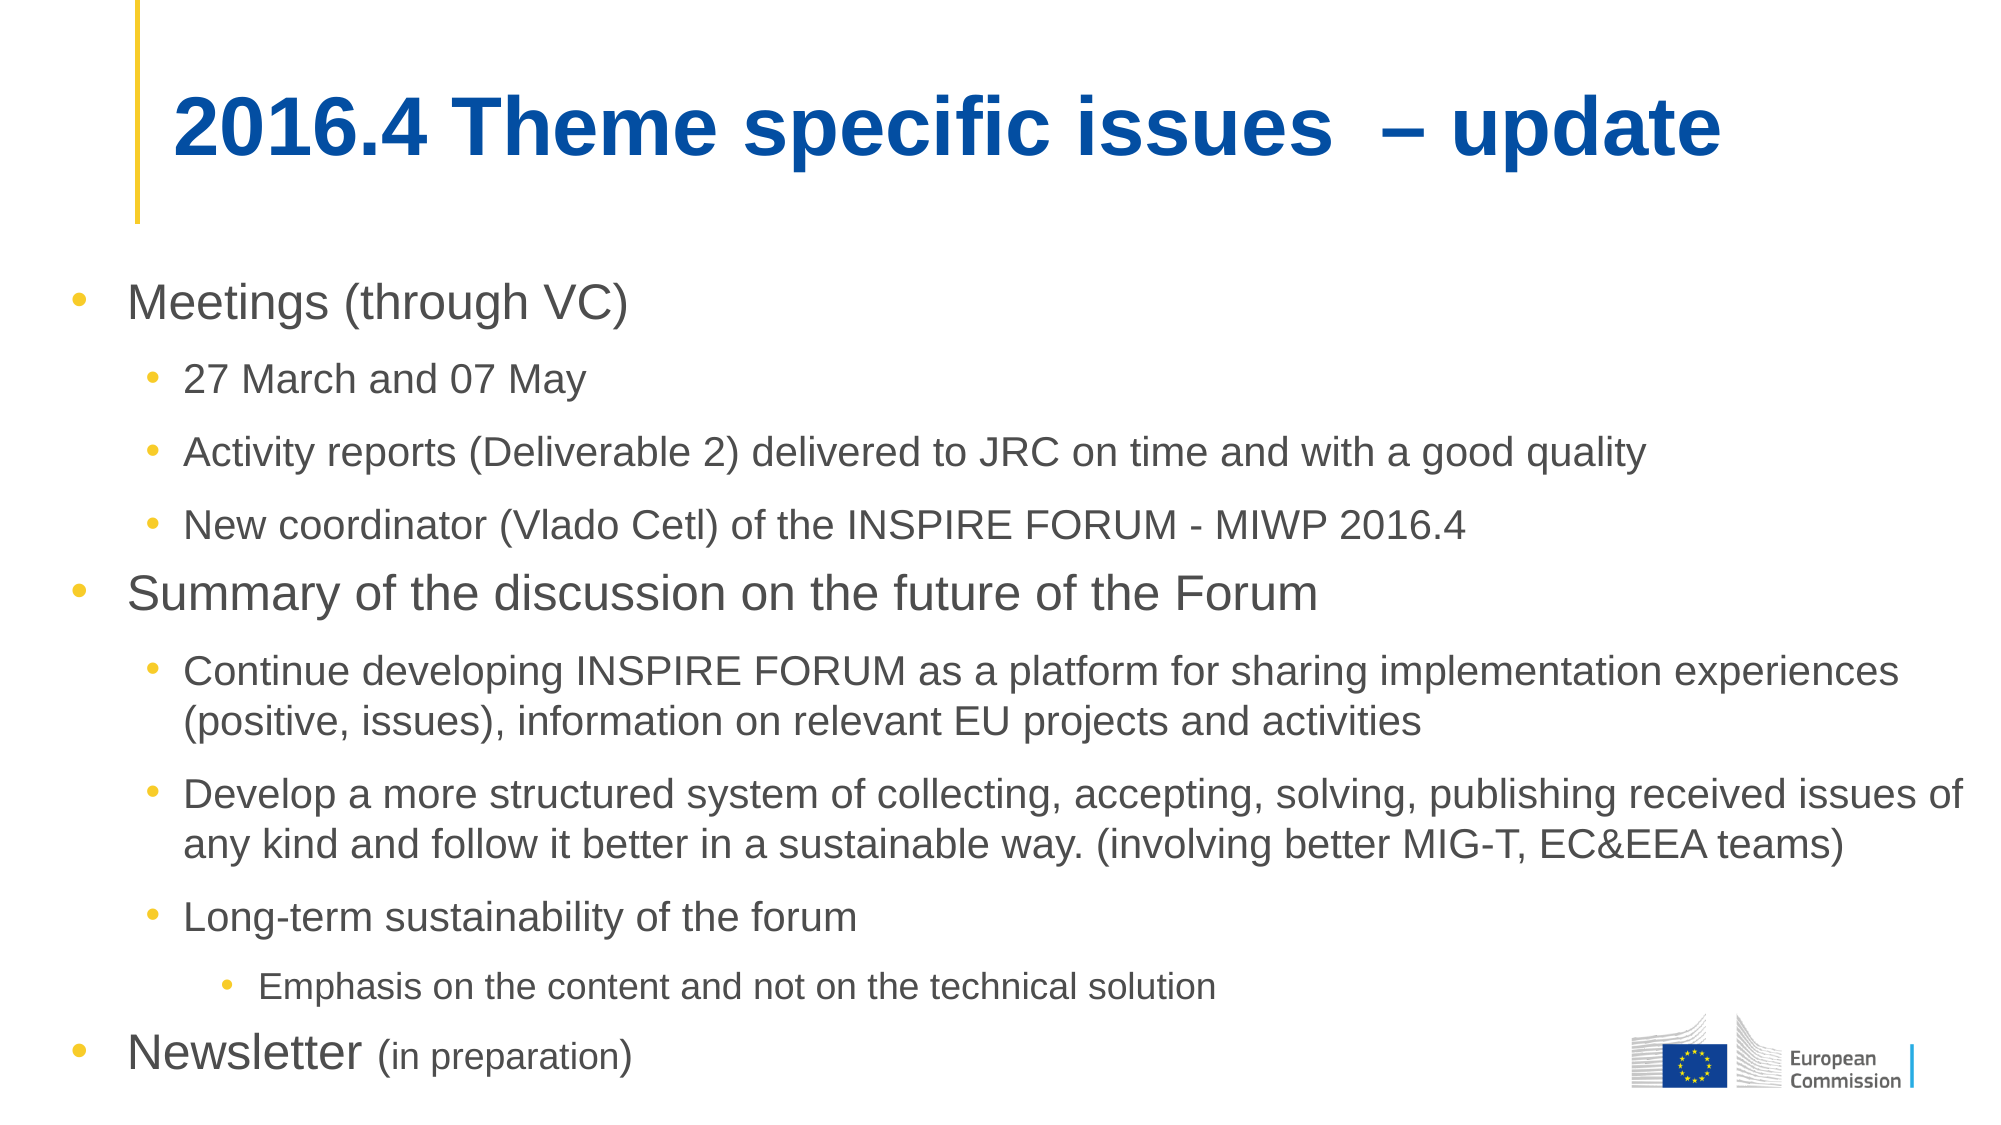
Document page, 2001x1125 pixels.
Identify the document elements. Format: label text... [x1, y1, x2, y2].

list Meetings (through VC) 27 March and 07 May Activity reports (Deliverable 2) delivered to JRC on time and with a good quality New coordinator (Vlado Cetl) of the INSPIRE FORUM - MIWP 2016.4 Summary of the discussion on the future of the Forum Continue developing INSPIRE FORUM as a platform for sharing implementation experiences (positive, issues), information on relevant EU projects and activities Develop a more structured system of collecting, accepting, solving, publishing received issues of any kind and follow it better in a sustainable way. (involving better MIG-T, EC&EEA teams) Long-term sustainability of the forum Emphasis on the content and not on the technical solution Newsletter (in preparation) [55, 261, 1981, 847]
picture [1631, 1013, 1915, 1091]
text_box 2016.4 Theme specific issues – update [158, 30, 1843, 173]
